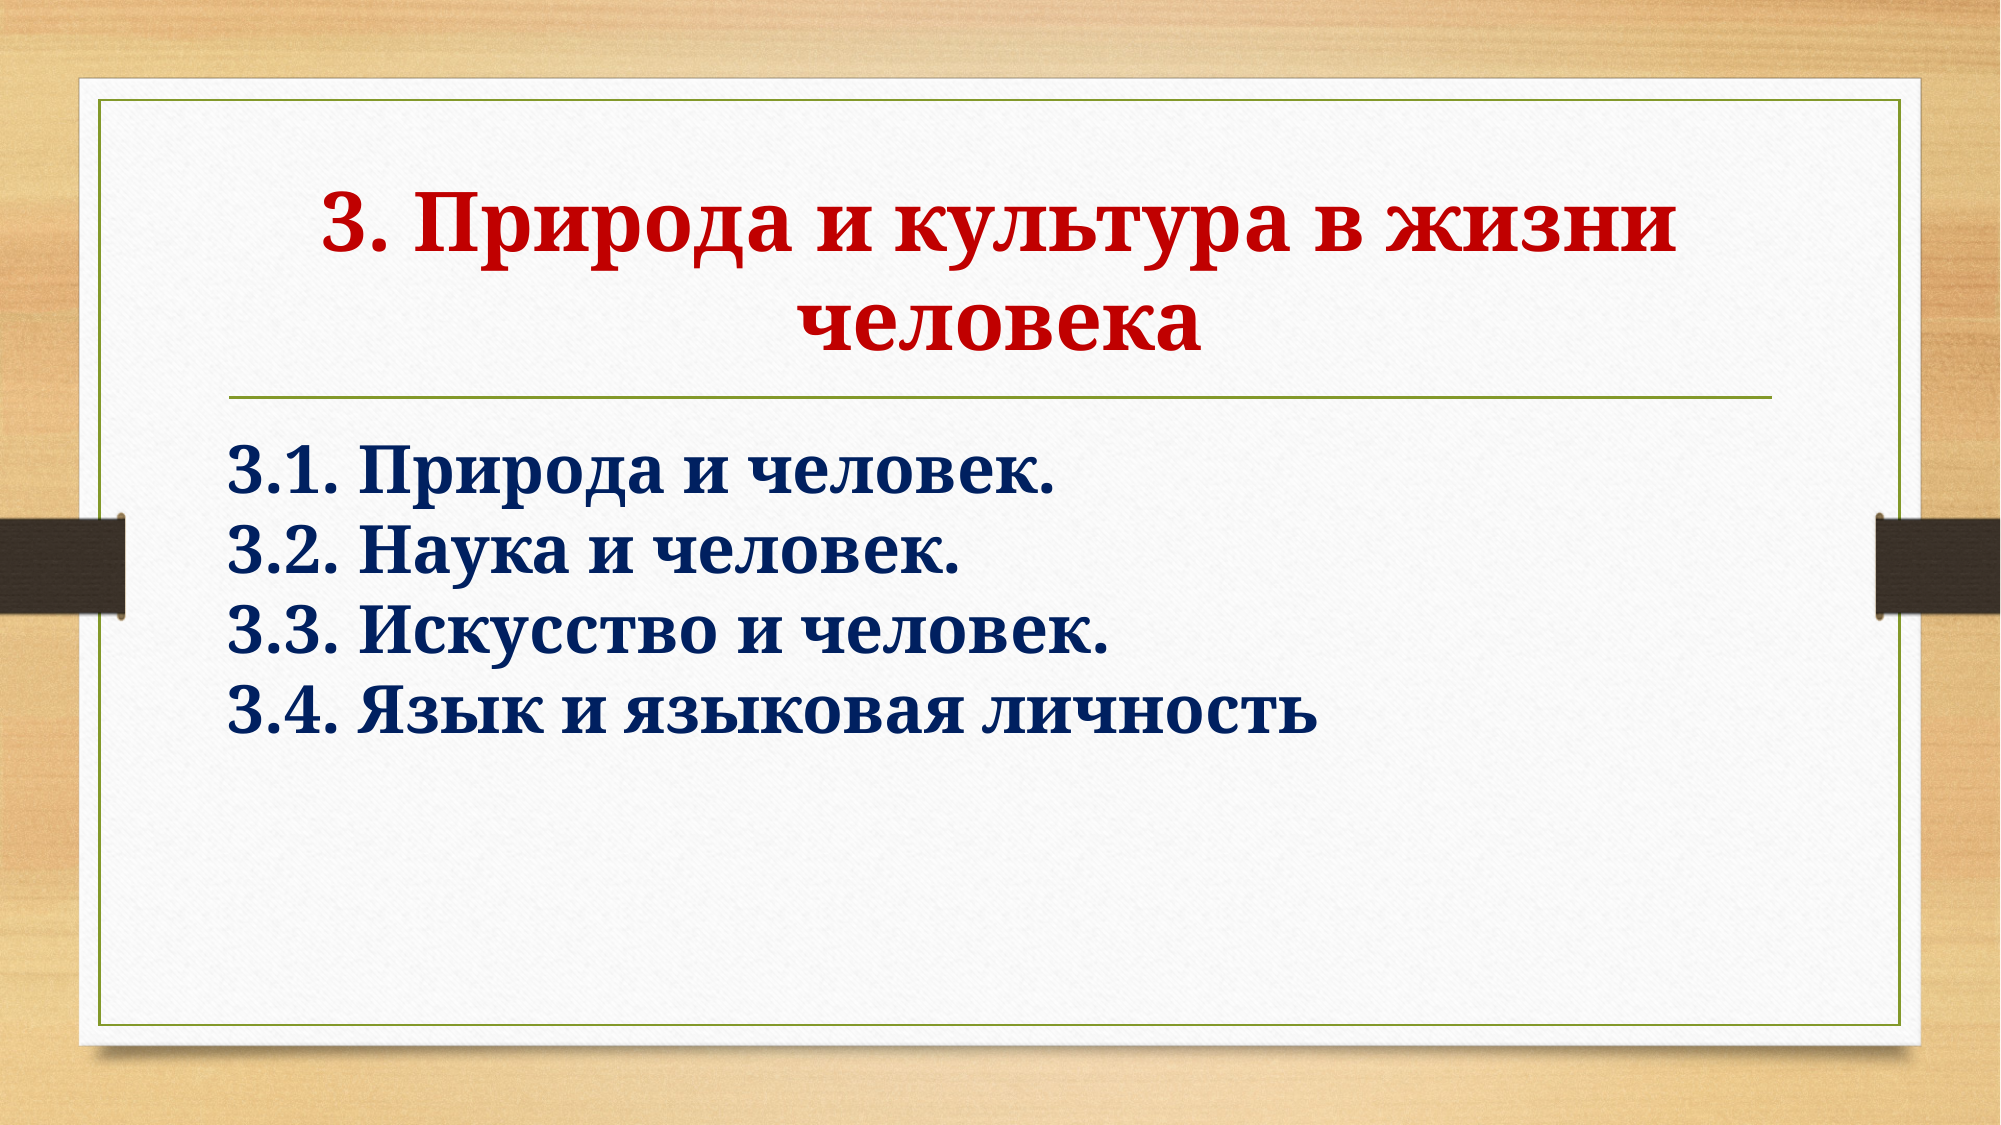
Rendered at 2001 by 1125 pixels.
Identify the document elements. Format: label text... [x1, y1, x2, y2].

picture [0, 0, 2001, 1125]
title 3. Природа и культура в жизни человека [212, 161, 1788, 375]
list 3.1. Природа и человек. 3.2. Наука и человек. 3.3. Искусство и человек. 3.4. Язык и языковая личность [212, 419, 1788, 964]
